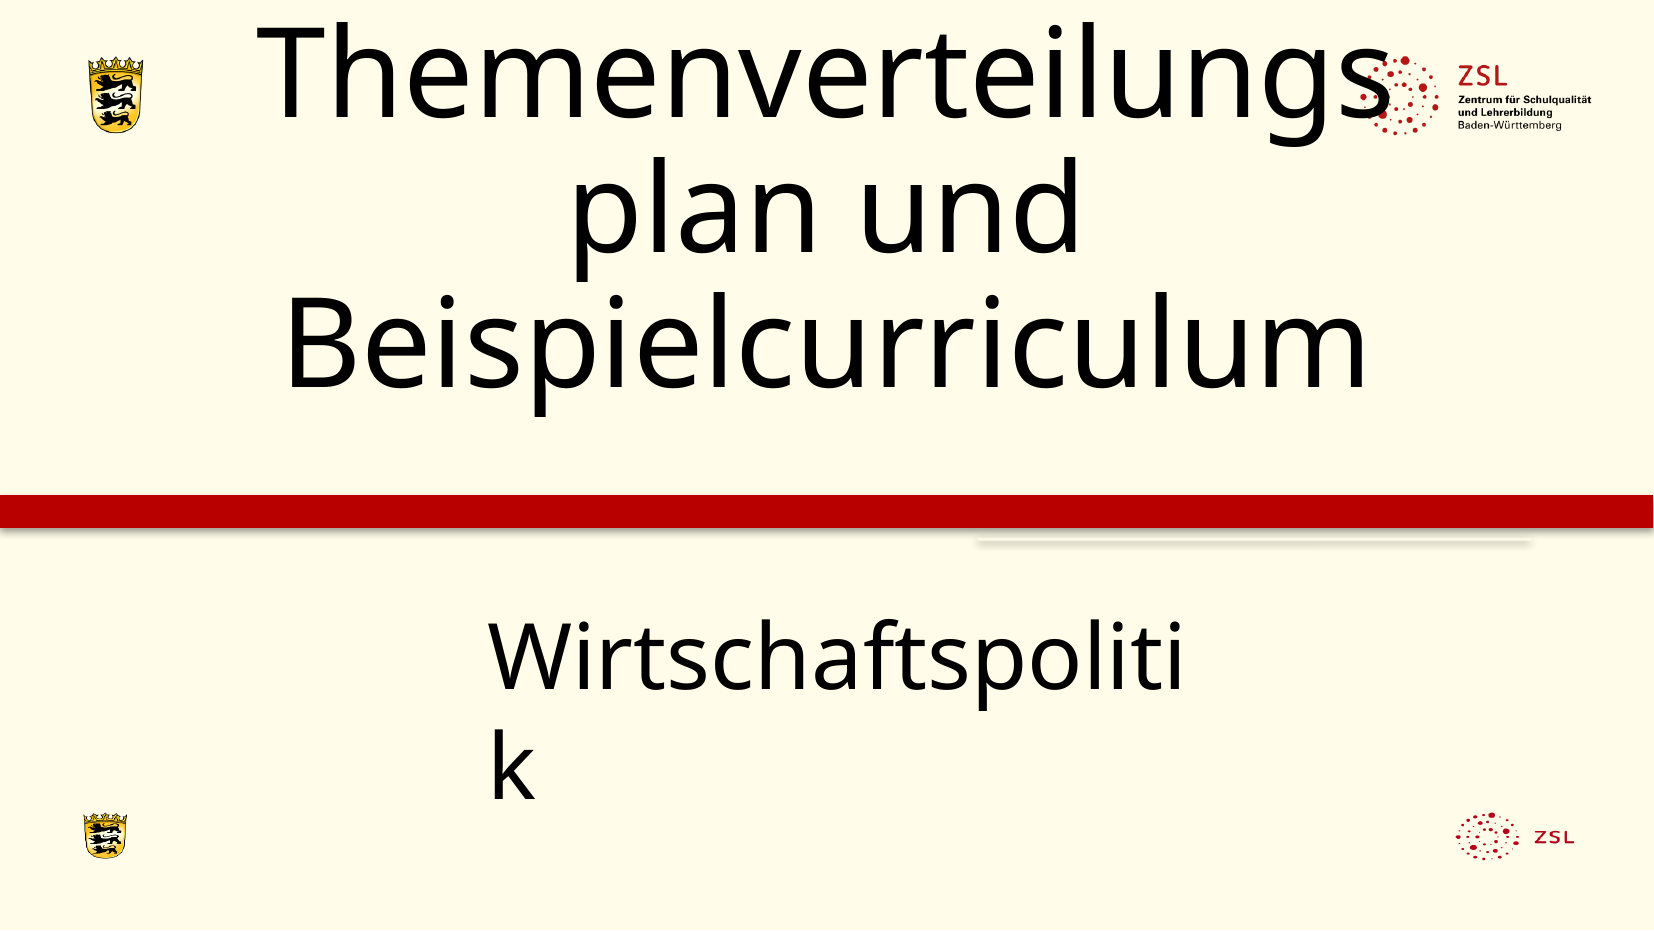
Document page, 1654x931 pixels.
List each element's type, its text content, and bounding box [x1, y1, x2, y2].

picture [81, 811, 129, 860]
text_box Wirtschaftspolitik [472, 590, 1240, 791]
picture [1359, 54, 1592, 136]
picture [86, 54, 146, 136]
picture [1455, 811, 1575, 861]
text_box Themenverteilungsplan und Beispielcurriculum [206, 177, 1447, 423]
